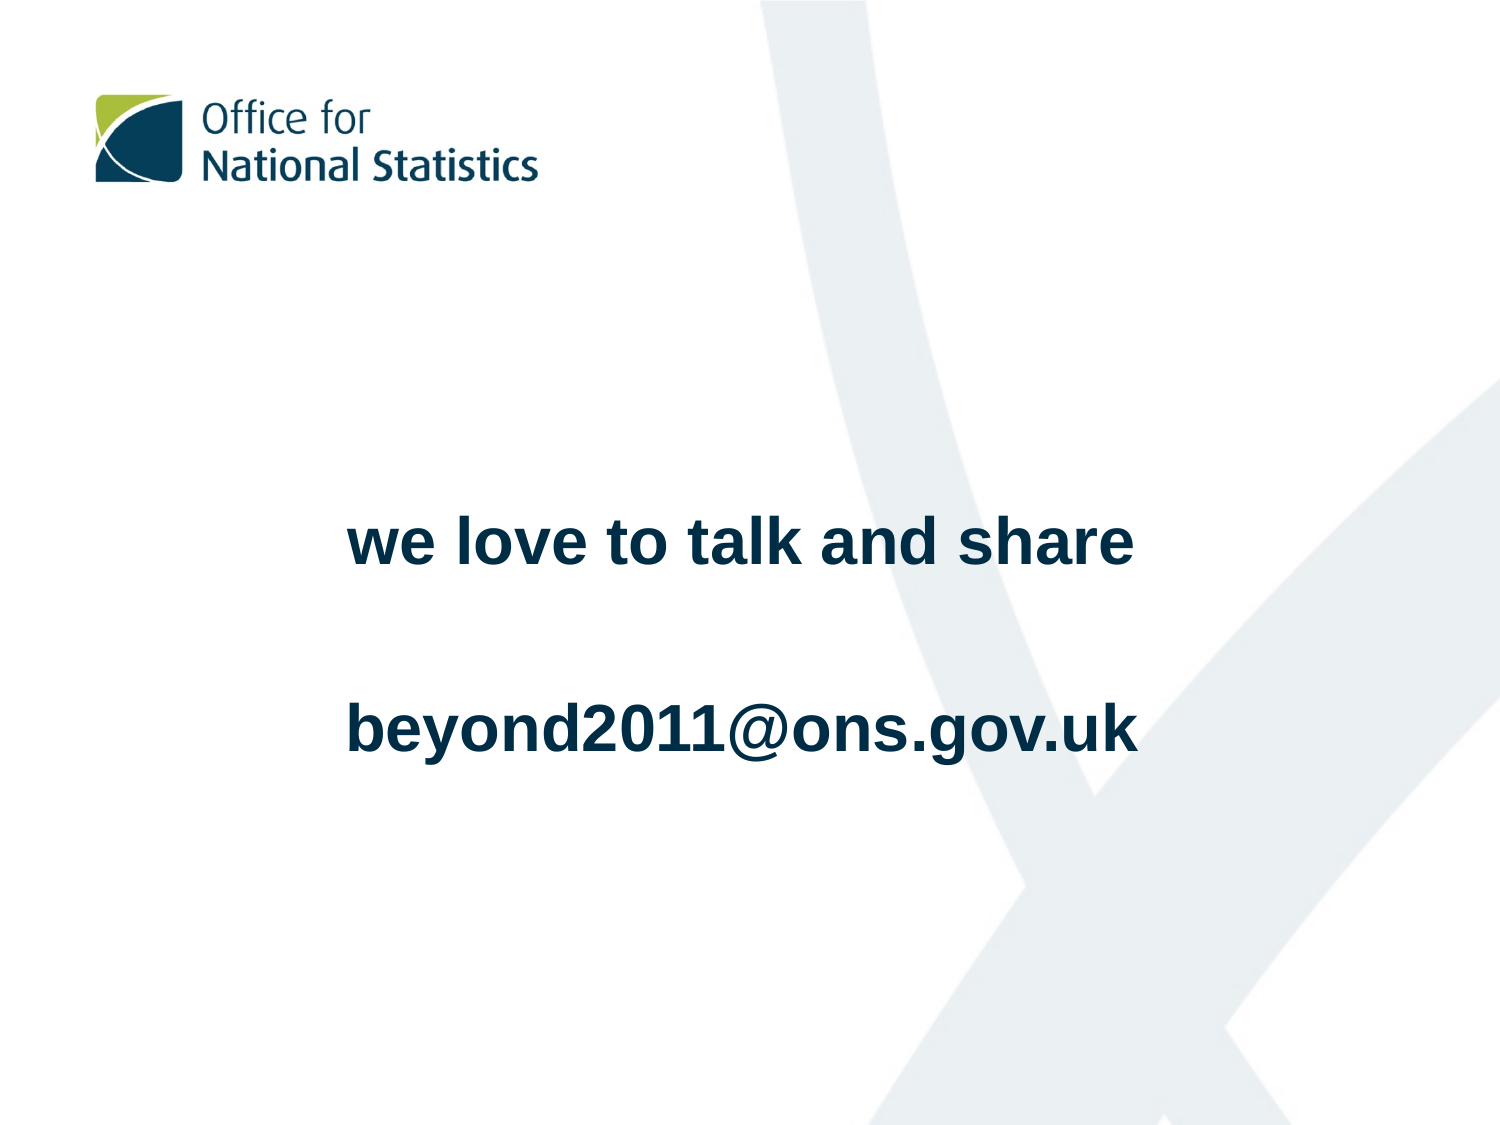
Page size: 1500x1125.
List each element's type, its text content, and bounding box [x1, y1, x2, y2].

picture [0, 0, 1500, 1125]
subtitle we love to talk and share beyond2011@ons.gov.uk [35, 490, 1449, 665]
